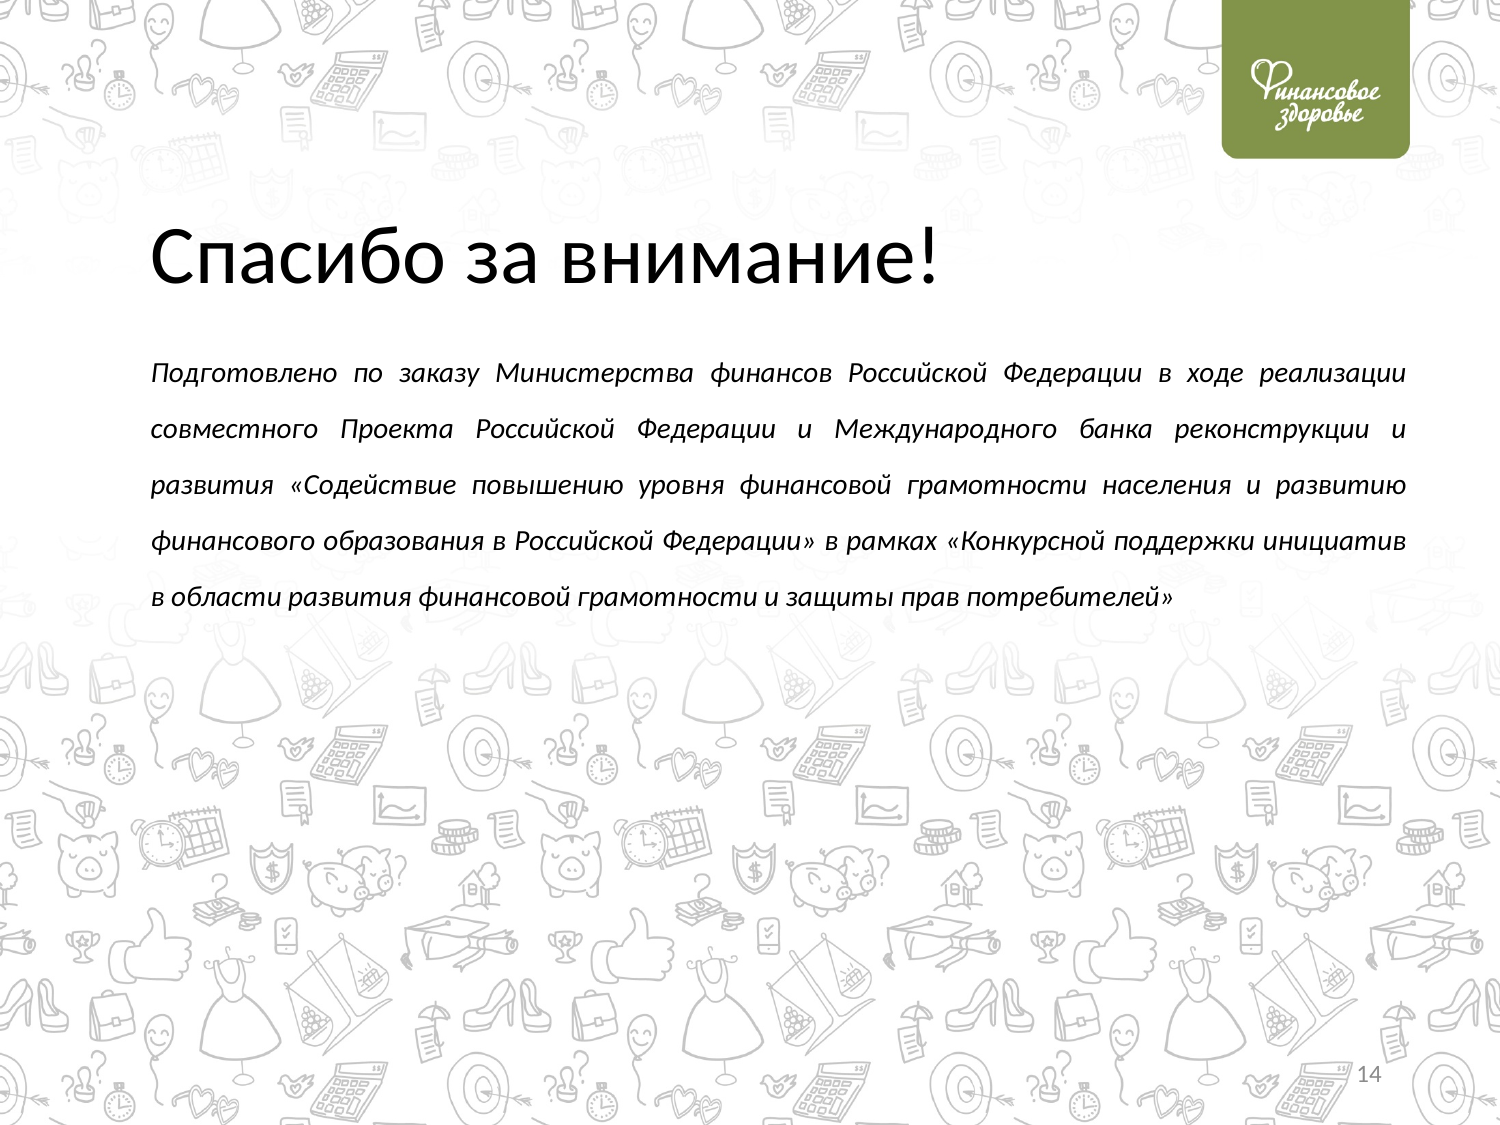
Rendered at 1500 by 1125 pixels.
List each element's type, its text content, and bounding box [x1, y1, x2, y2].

picture [0, 0, 1500, 1125]
title Спасибо за внимание! [135, 188, 1412, 324]
text_box [513, 507, 1500, 644]
list Подготовлено по заказу Министерства финансов Российской Федерации в ходе реализации совместного Проекта Российской Федерации и Международного банка реконструкции и развития «Содействие повышению уровня финансовой грамотности населения и развитию финансового образования в Российской Федерации» в рамках «Конкурсной поддержки инициатив в области развития финансовой грамотности и защиты прав потребителей» [135, 324, 1423, 673]
slide_number 14 [1059, 1042, 1397, 1103]
